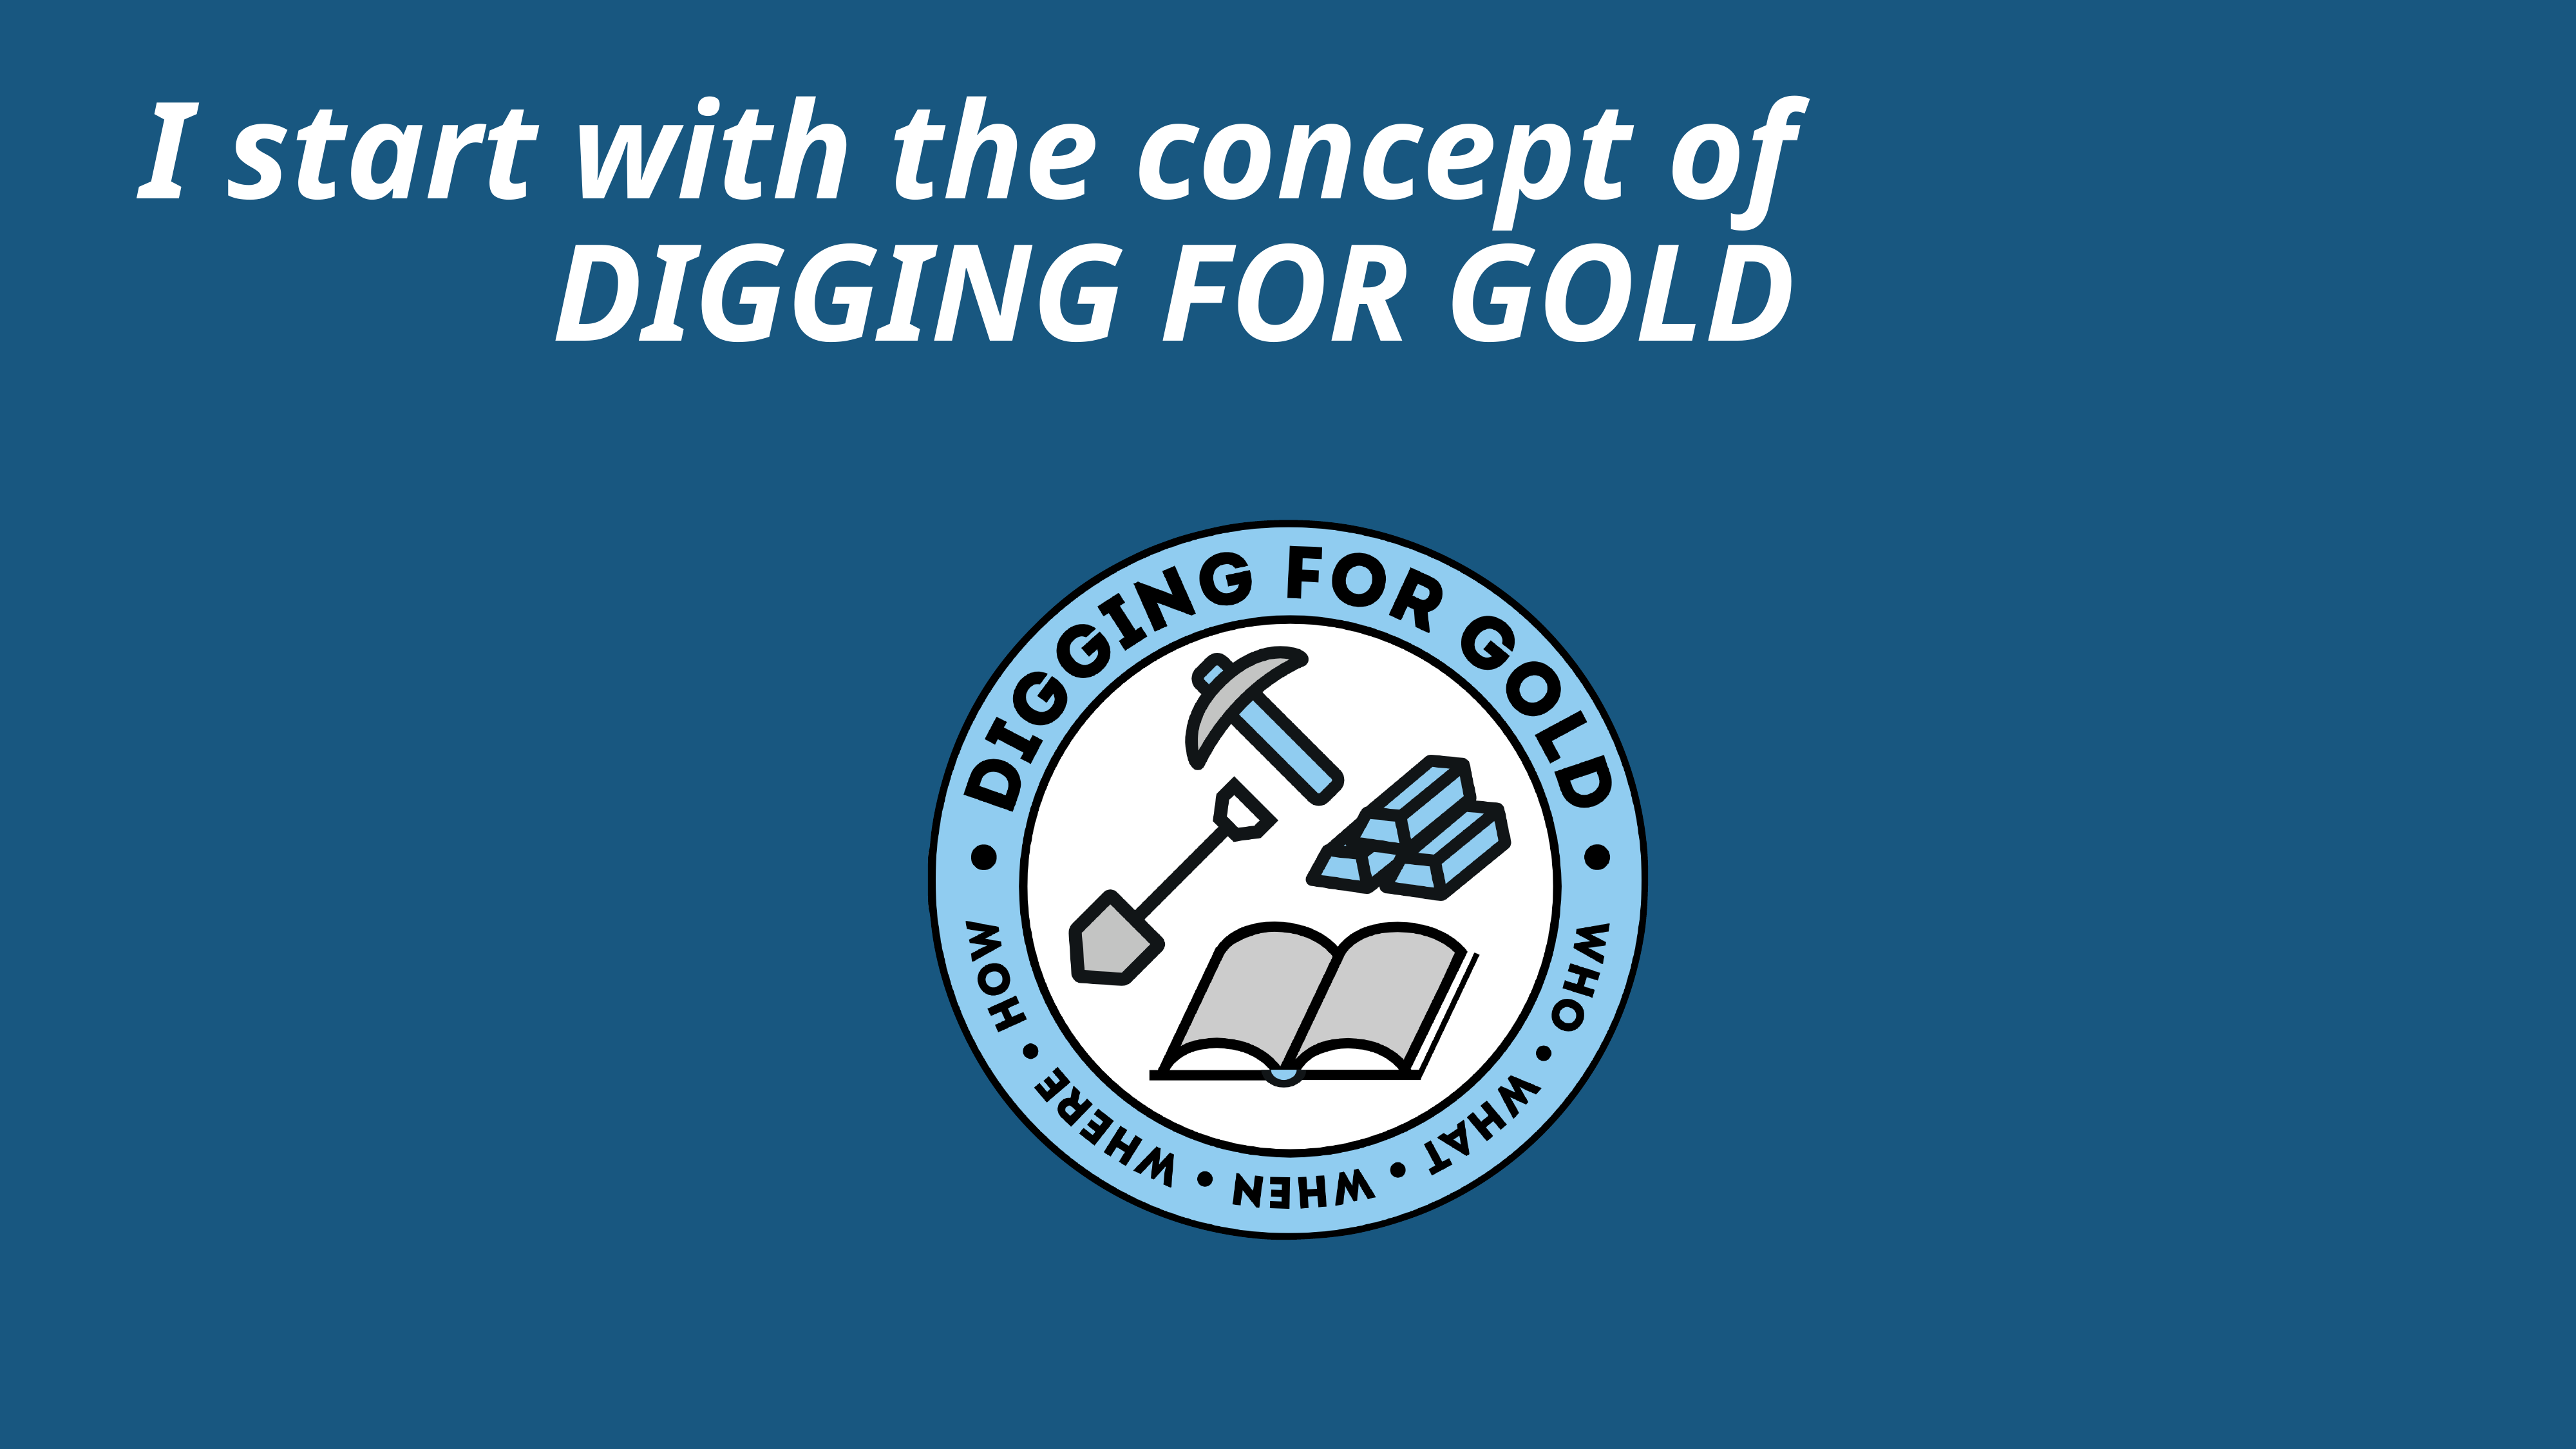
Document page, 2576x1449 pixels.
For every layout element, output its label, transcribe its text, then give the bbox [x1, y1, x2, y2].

picture [927, 520, 1649, 1240]
text_box I start with the concept of DIGGING FOR GOLD [135, 116, 1801, 366]
